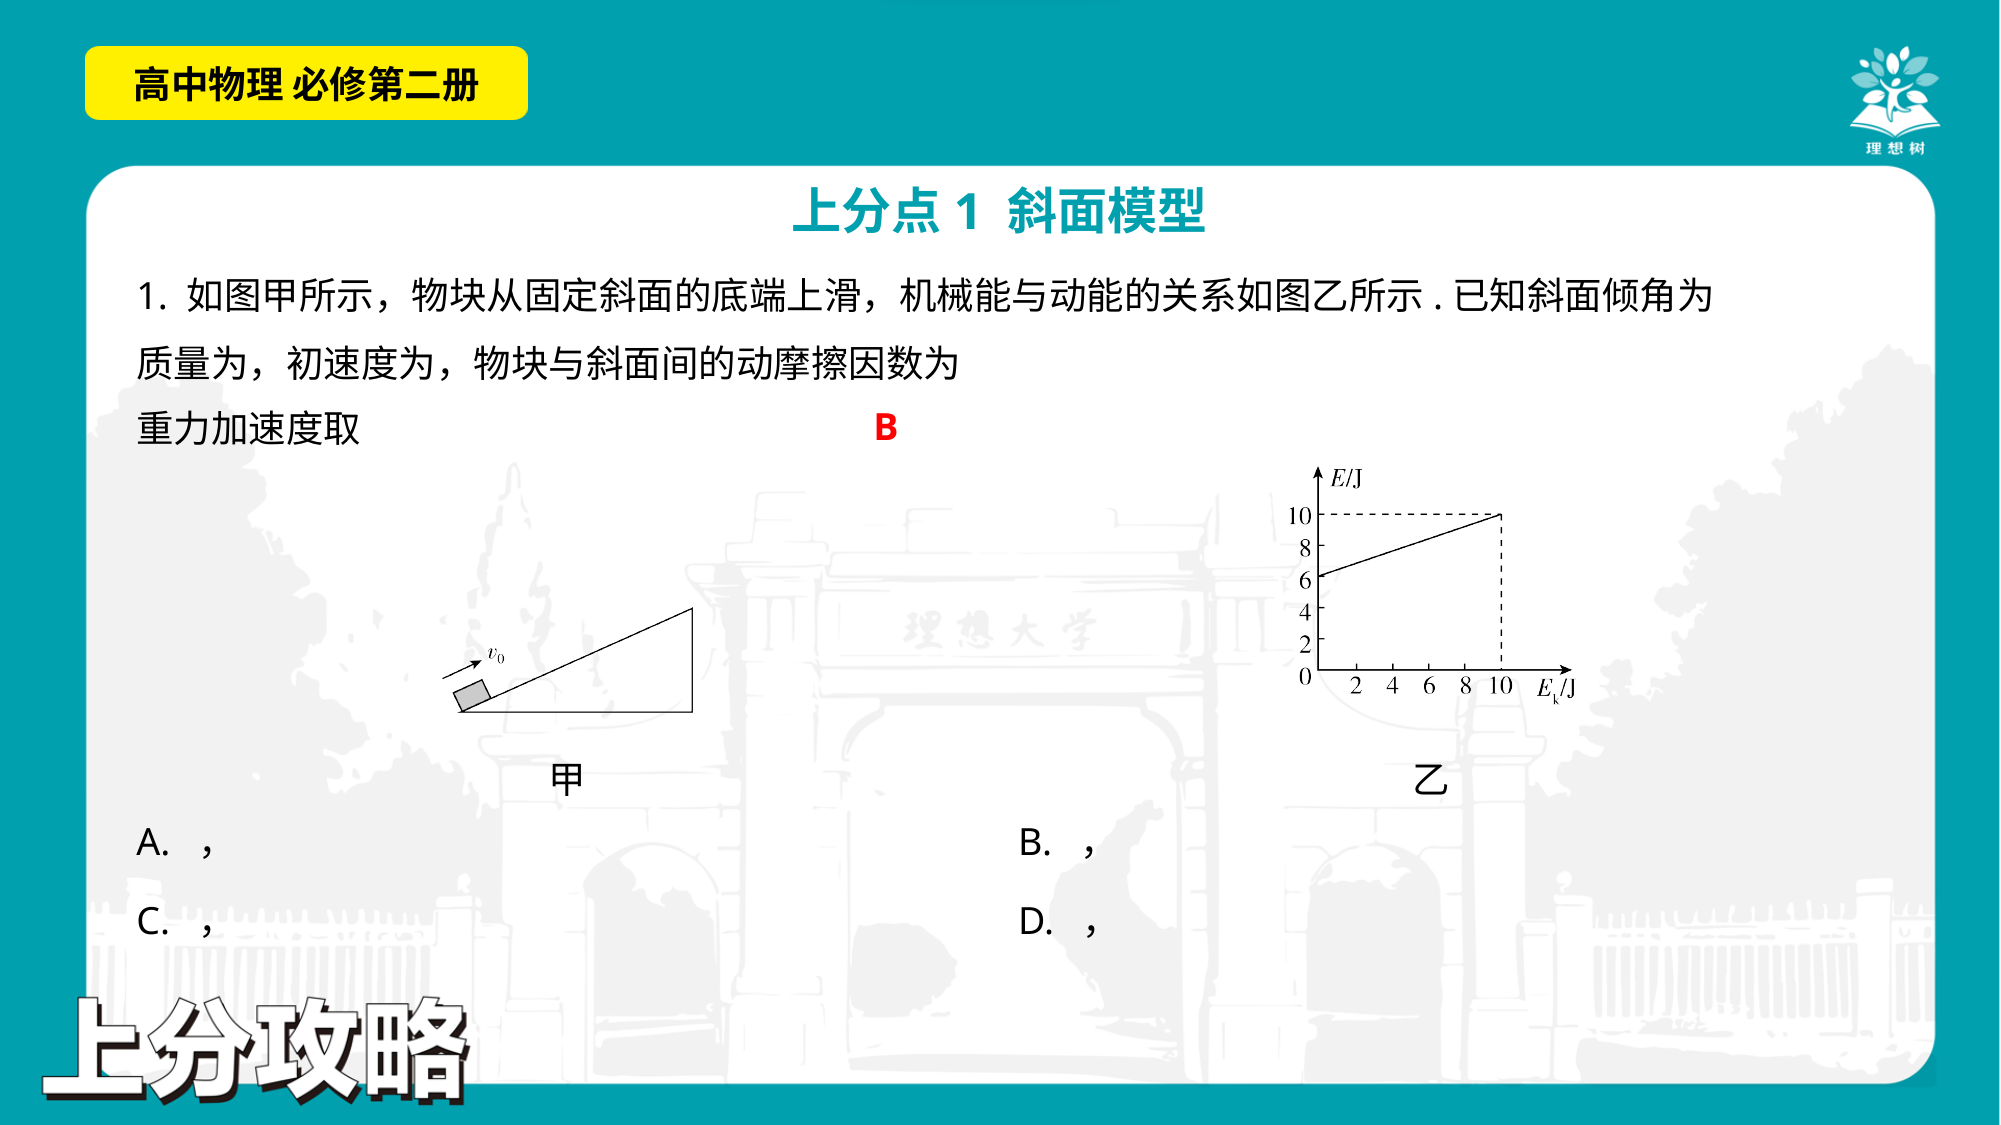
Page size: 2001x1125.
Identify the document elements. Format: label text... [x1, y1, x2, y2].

text_box 甲 [544, 733, 591, 860]
picture [0, 0, 2000, 1125]
text_box 乙 [1408, 733, 1455, 860]
text_box B [858, 383, 914, 442]
